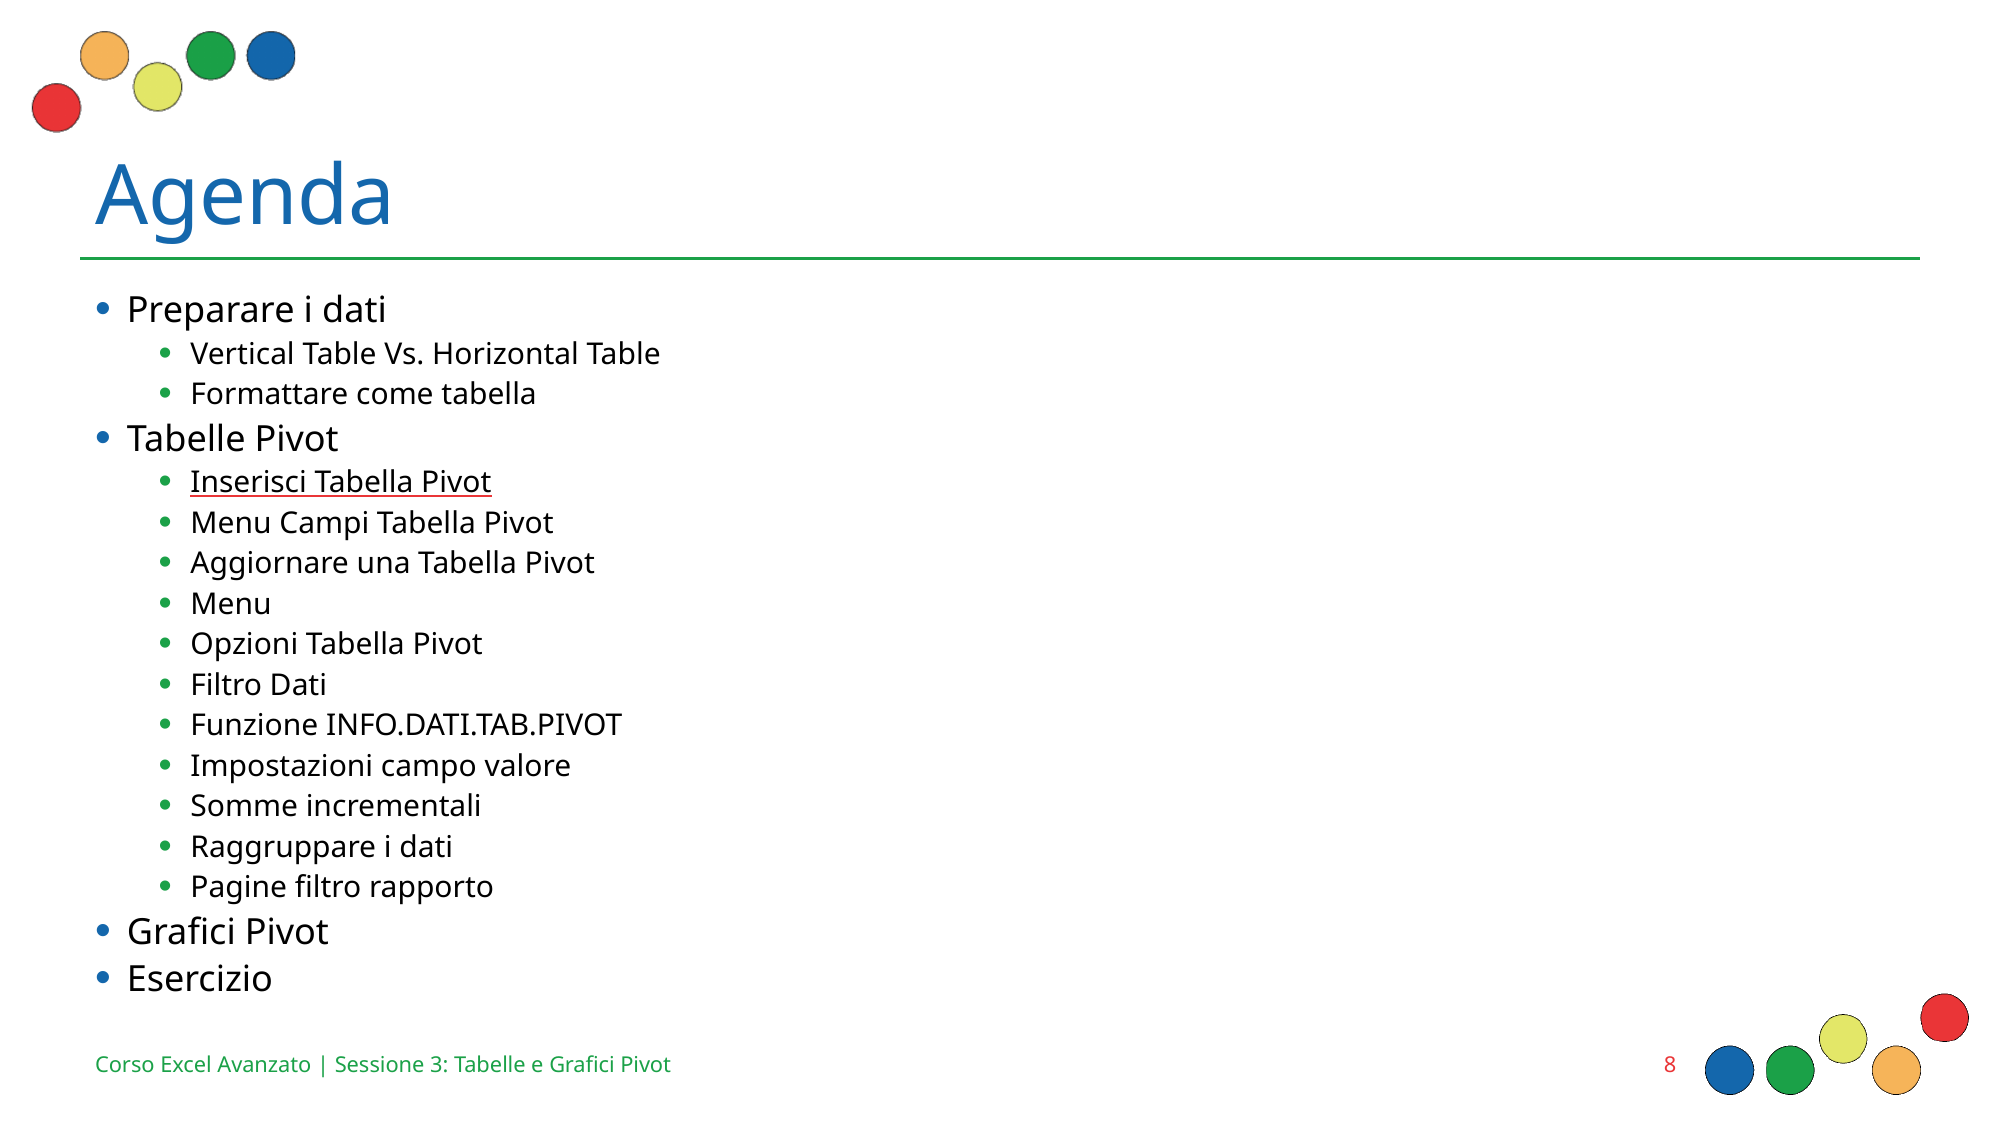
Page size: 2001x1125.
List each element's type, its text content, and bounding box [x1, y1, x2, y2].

list Preparare i dati Vertical Table Vs. Horizontal Table Formattare come tabella Tabelle Pivot Inserisci Tabella Pivot Menu Campi Tabella Pivot Aggiornare una Tabella Pivot Menu Opzioni Tabella Pivot Filtro Dati Funzione INFO.DATI.TAB.PIVOT Impostazioni campo valore Somme incrementali Raggruppare i dati Pagine filtro rapporto Grafici Pivot Esercizio [80, 278, 1920, 1011]
picture [29, 30, 295, 135]
title Agenda [80, 123, 1920, 259]
footer Corso Excel Avanzato | Sessione 3: Tabelle e Grafici Pivot [80, 1035, 1571, 1096]
picture [1704, 990, 1971, 1096]
slide_number 8 [1583, 1035, 1692, 1096]
